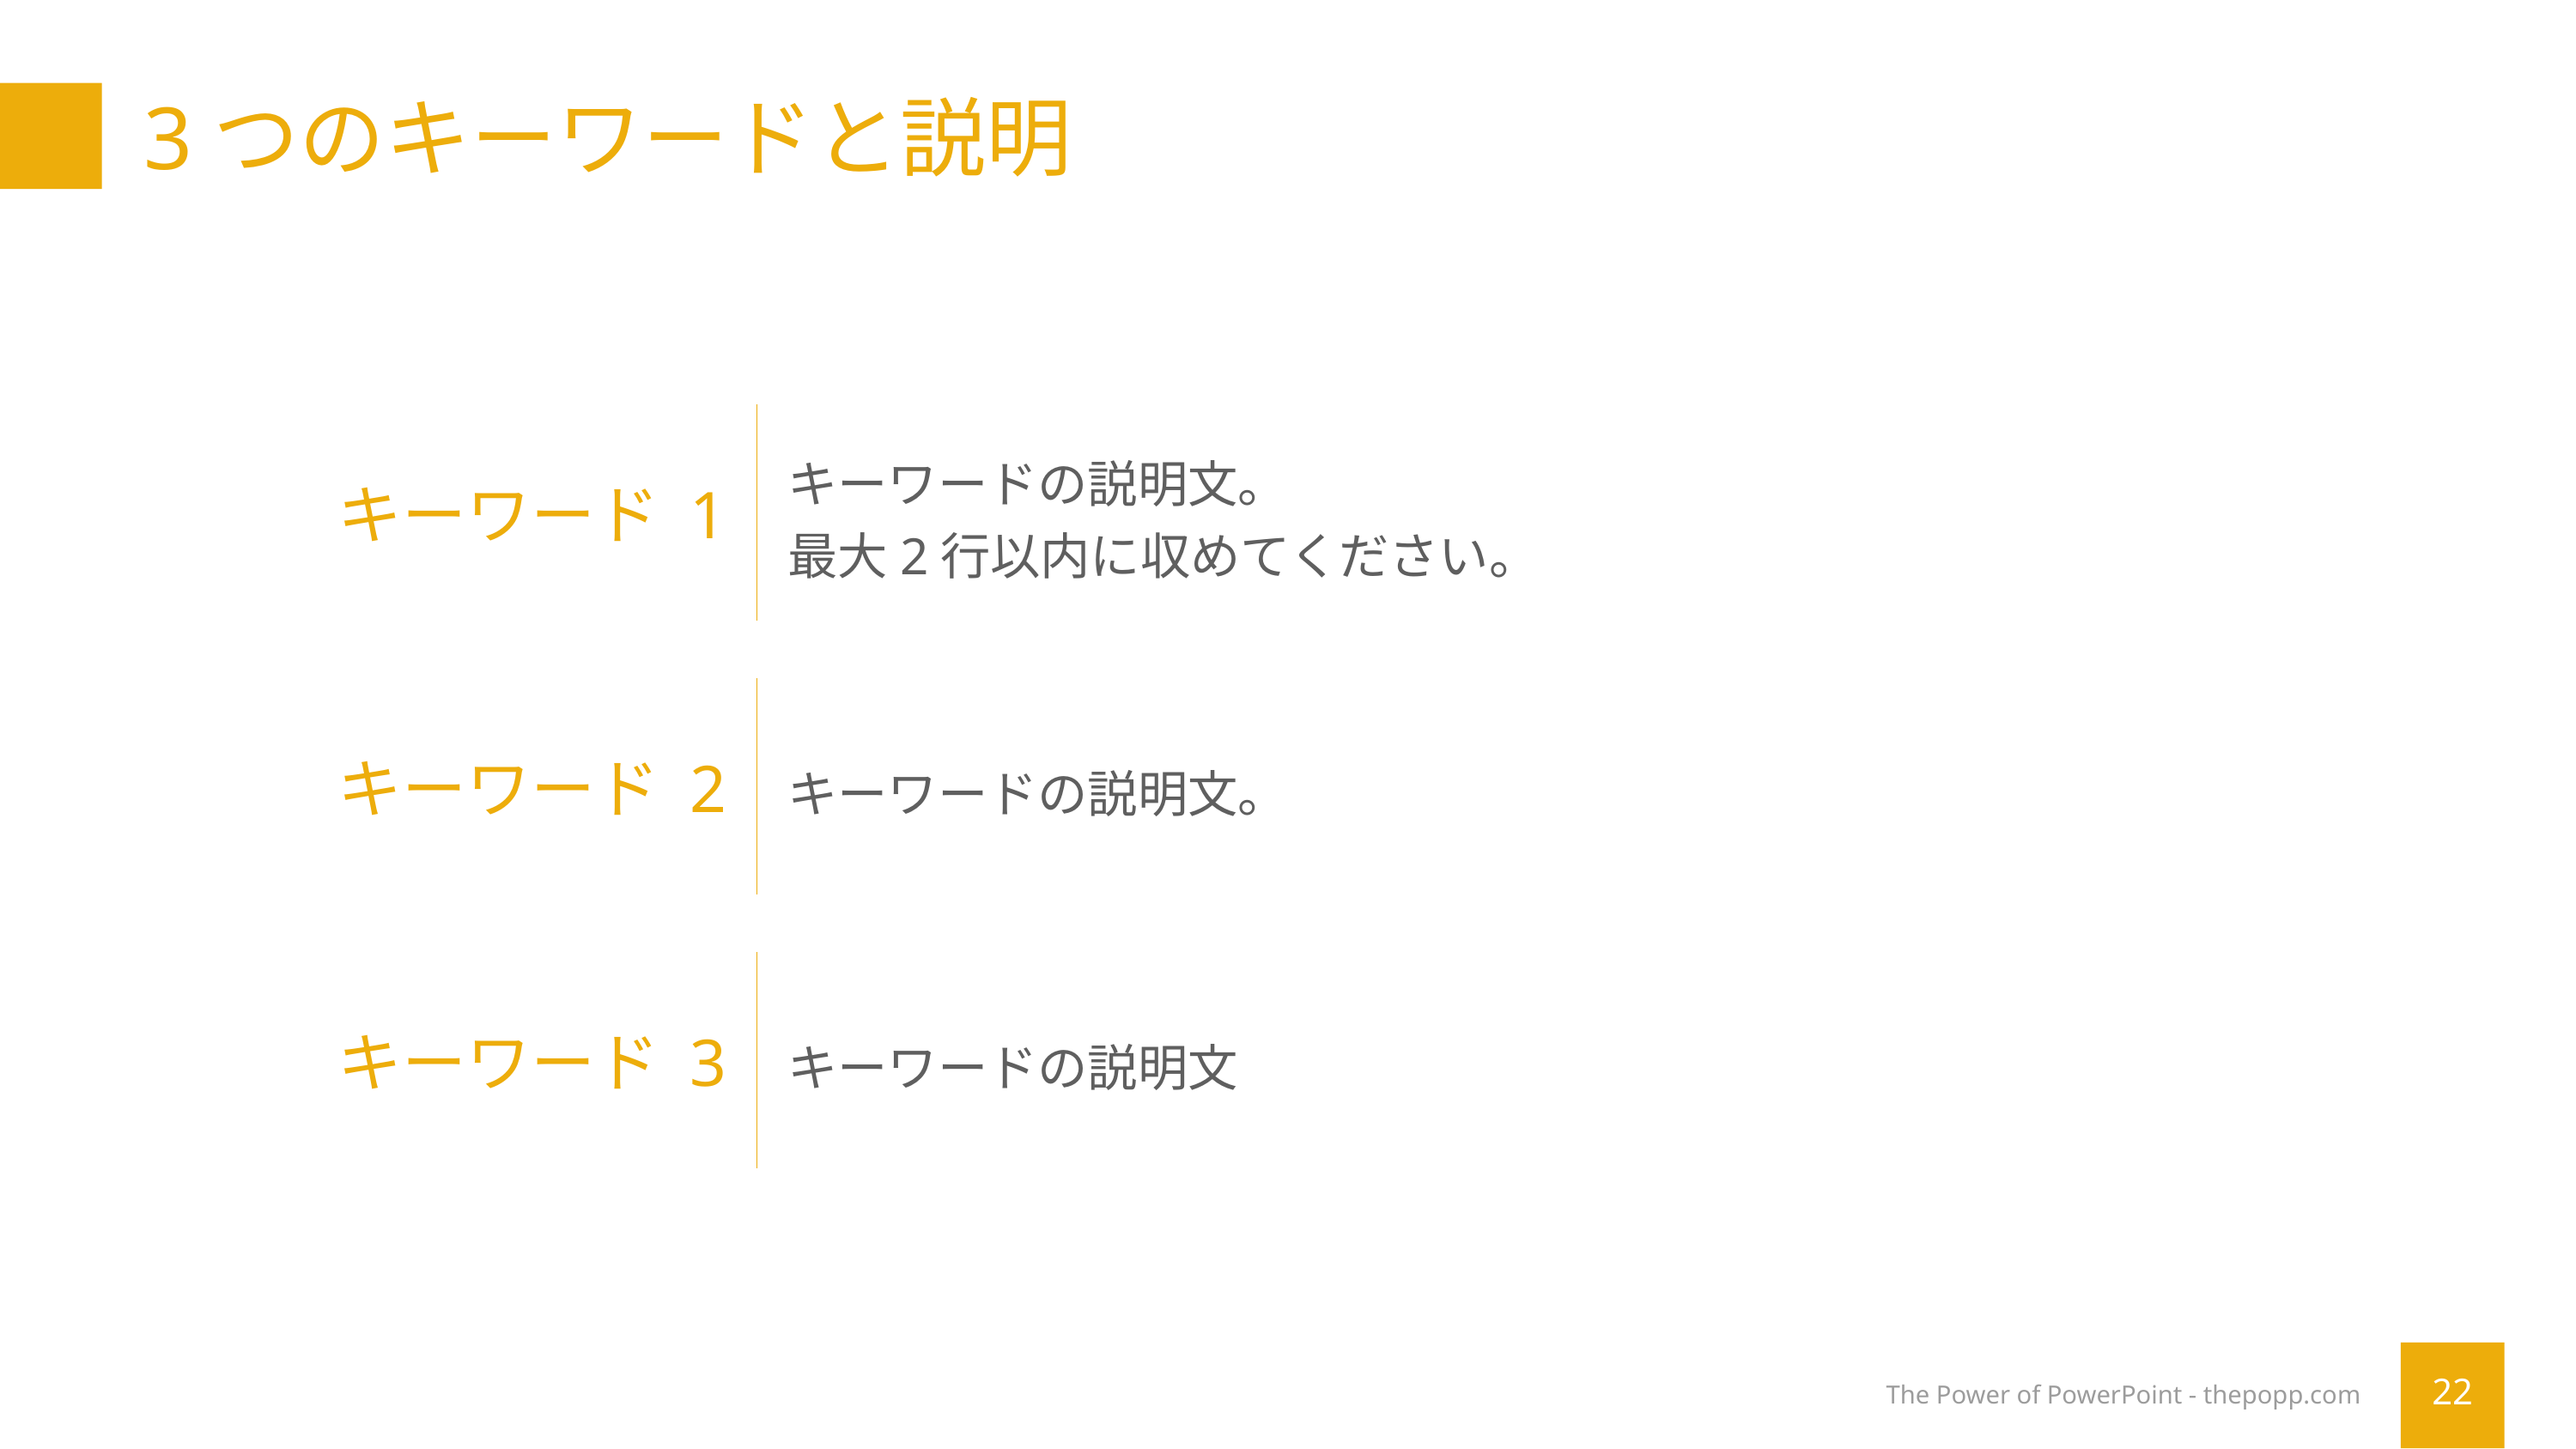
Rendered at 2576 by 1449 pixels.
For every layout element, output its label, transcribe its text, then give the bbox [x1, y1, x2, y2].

footer The Power of PowerPoint - thepopp.com [1504, 1355, 2374, 1433]
list キーワードの説明文 [775, 974, 2454, 1146]
slide_number 22 [2400, 1355, 2505, 1433]
list キーワードの説明文。 [775, 701, 2454, 872]
list キーワードの説明文。 最大2行以内に収めてください。 [775, 427, 2454, 598]
list キーワード 3 [131, 997, 740, 1123]
list キーワード 2 [131, 724, 740, 849]
list キーワード 1 [131, 451, 740, 575]
title 3つのキーワードと説明 [131, 66, 2482, 219]
